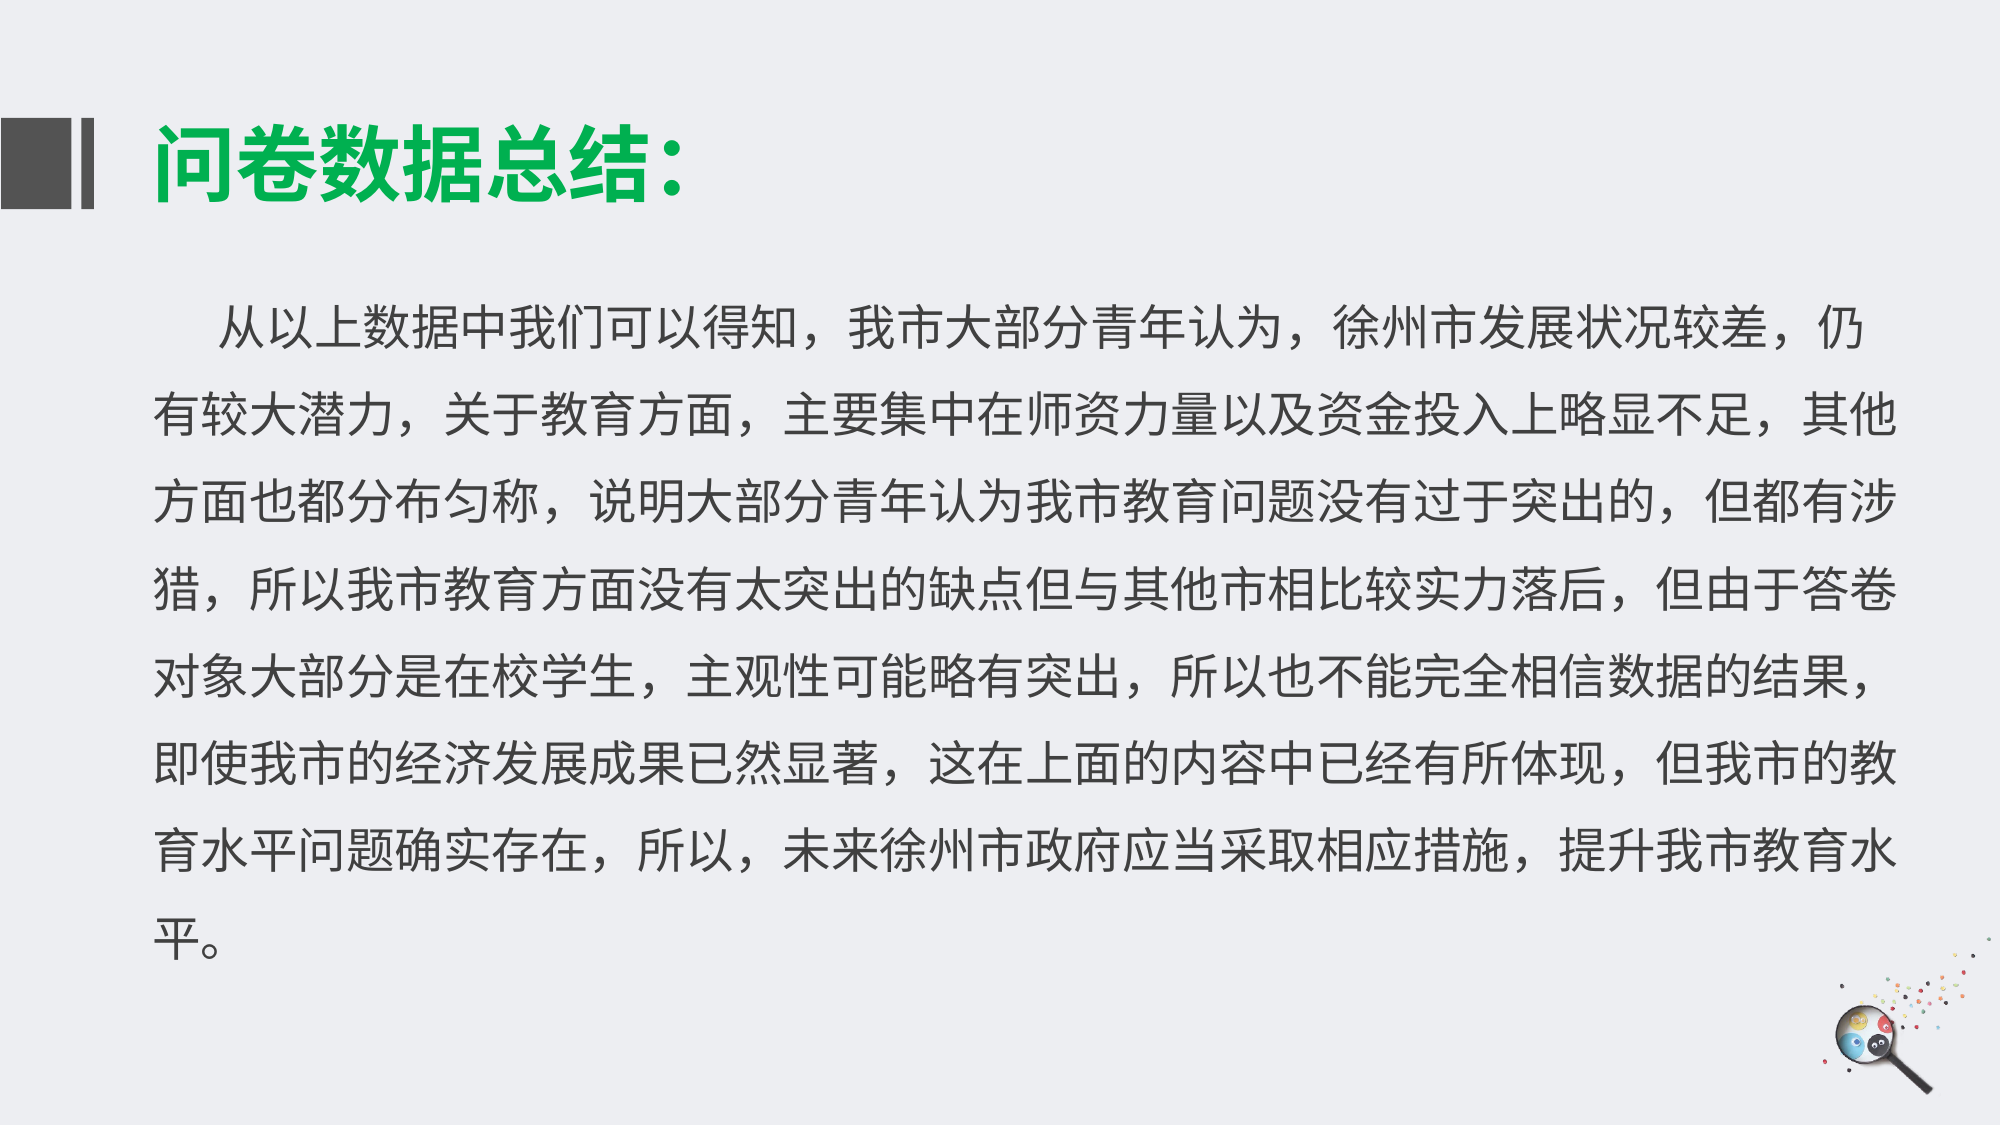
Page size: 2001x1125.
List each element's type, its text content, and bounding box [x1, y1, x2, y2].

list 从以上数据中我们可以得知，我市大部分青年认为，徐州市发展状况较差，仍有较大潜力，关于教育方面，主要集中在师资力量以及资金投入上略显不足，其他方面也都分布匀称，说明大部分青年认为我市教育问题没有过于突出的，但都有涉猎，所以我市教育方面没有太突出的缺点但与其他市相比较实力落后，但由于答卷对象大部分是在校学生，主观性可能略有突出，所以也不能完全相信数据的结果，即使我市的经济发展成果已然显著，这在上面的内容中已经有所体现，但我市的教育水平问题确实存在，所以，未来徐州市政府应当采取相应措施，提升我市教育水平。 [137, 260, 1916, 974]
picture [1808, 932, 1993, 1103]
title 问卷数据总结： [137, 59, 1863, 260]
